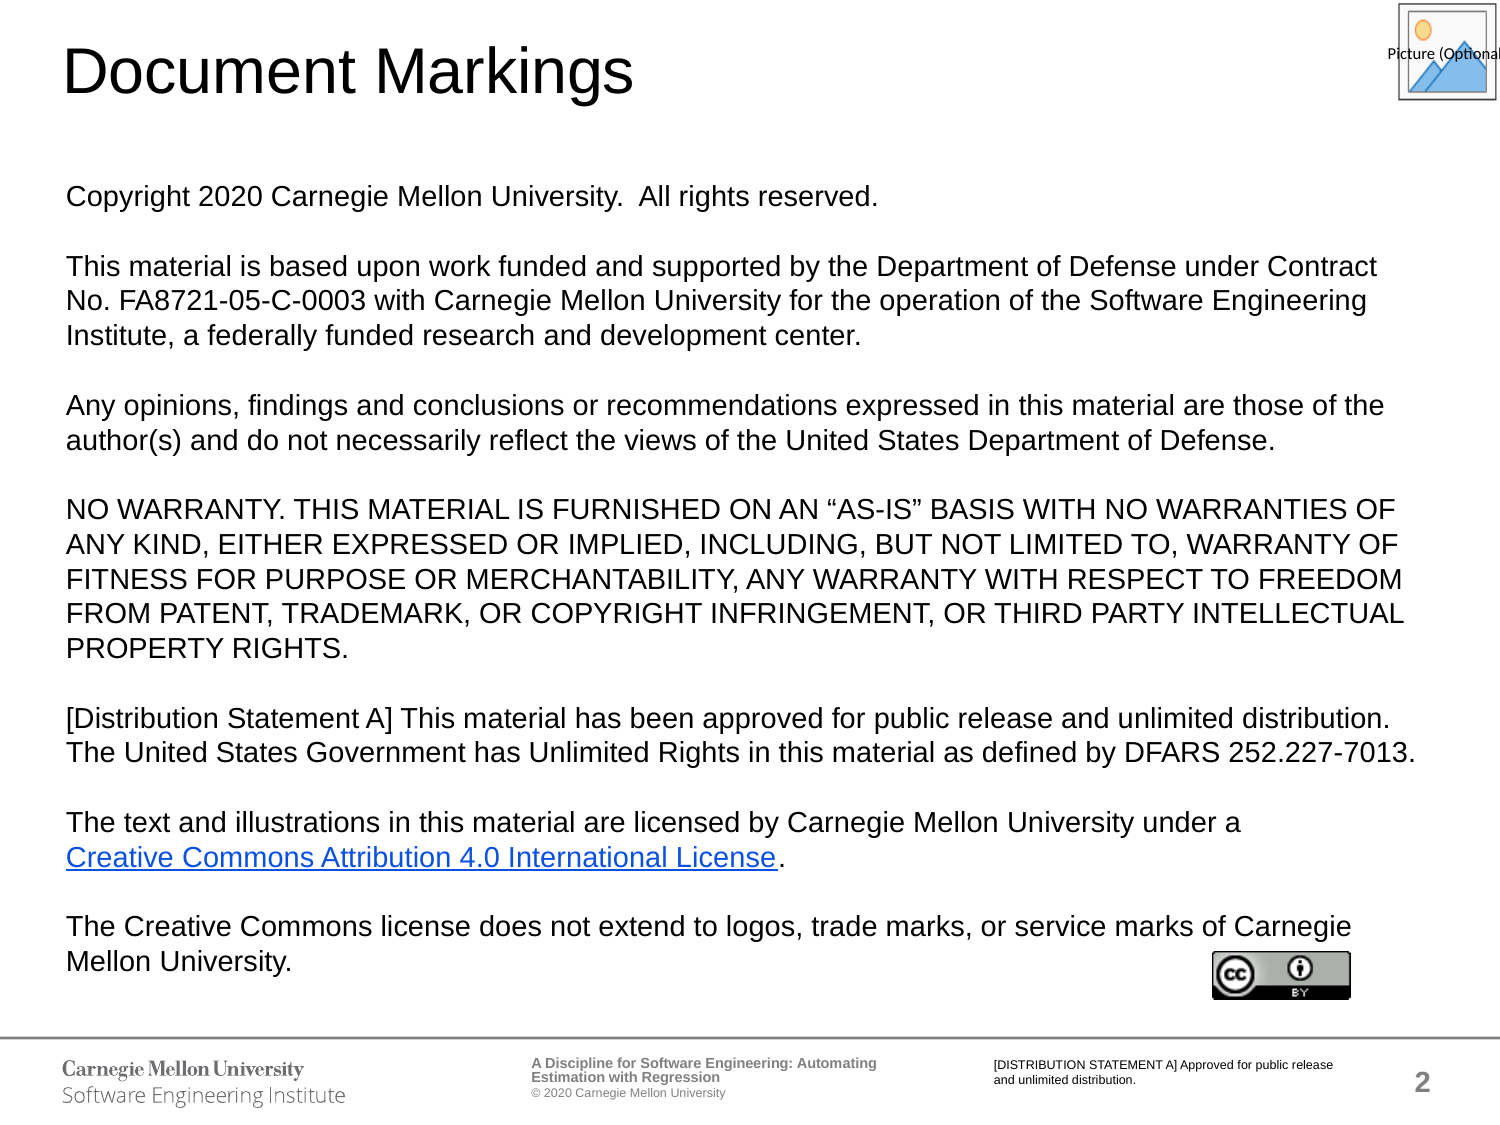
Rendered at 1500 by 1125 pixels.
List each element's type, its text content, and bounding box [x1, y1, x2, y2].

list Copyright 2020 Carnegie Mellon University. All rights reserved. This material is based upon work funded and supported by the Department of Defense under Contract No. FA8721-05-C-0003 with Carnegie Mellon University for the operation of the Software Engineering Institute, a federally funded research and development center. Any opinions, findings and conclusions or recommendations expressed in this material are those of the author(s) and do not necessarily reflect the views of the United States Department of Defense. NO WARRANTY. THIS MATERIAL IS FURNISHED ON AN “AS-IS” BASIS WITH NO WARRANTIES OF ANY KIND, EITHER EXPRESSED OR IMPLIED, INCLUDING, BUT NOT LIMITED TO, WARRANTY OF FITNESS FOR PURPOSE OR MERCHANTABILITY, ANY WARRANTY WITH RESPECT TO FREEDOM FROM PATENT, TRADEMARK, OR COPYRIGHT INFRINGEMENT, OR THIRD PARTY INTELLECTUAL PROPERTY RIGHTS. [Distribution Statement A] This material has been approved for public release and unlimited distribution. The United States Government has Unlimited Rights in this material as defined by DFARS 252.227-7013. The text and illustrations in this material are licensed by Carnegie Mellon University under a Creative Commons Attribution 4.0 International License. The Creative Commons license does not extend to logos, trade marks, or service marks of Carnegie Mellon University. [65, 177, 1431, 1000]
picture [1212, 951, 1351, 1000]
title Document Markings [62, 91, 1338, 182]
picture [1394, 0, 1500, 105]
text_box [0, 0, 1394, 91]
